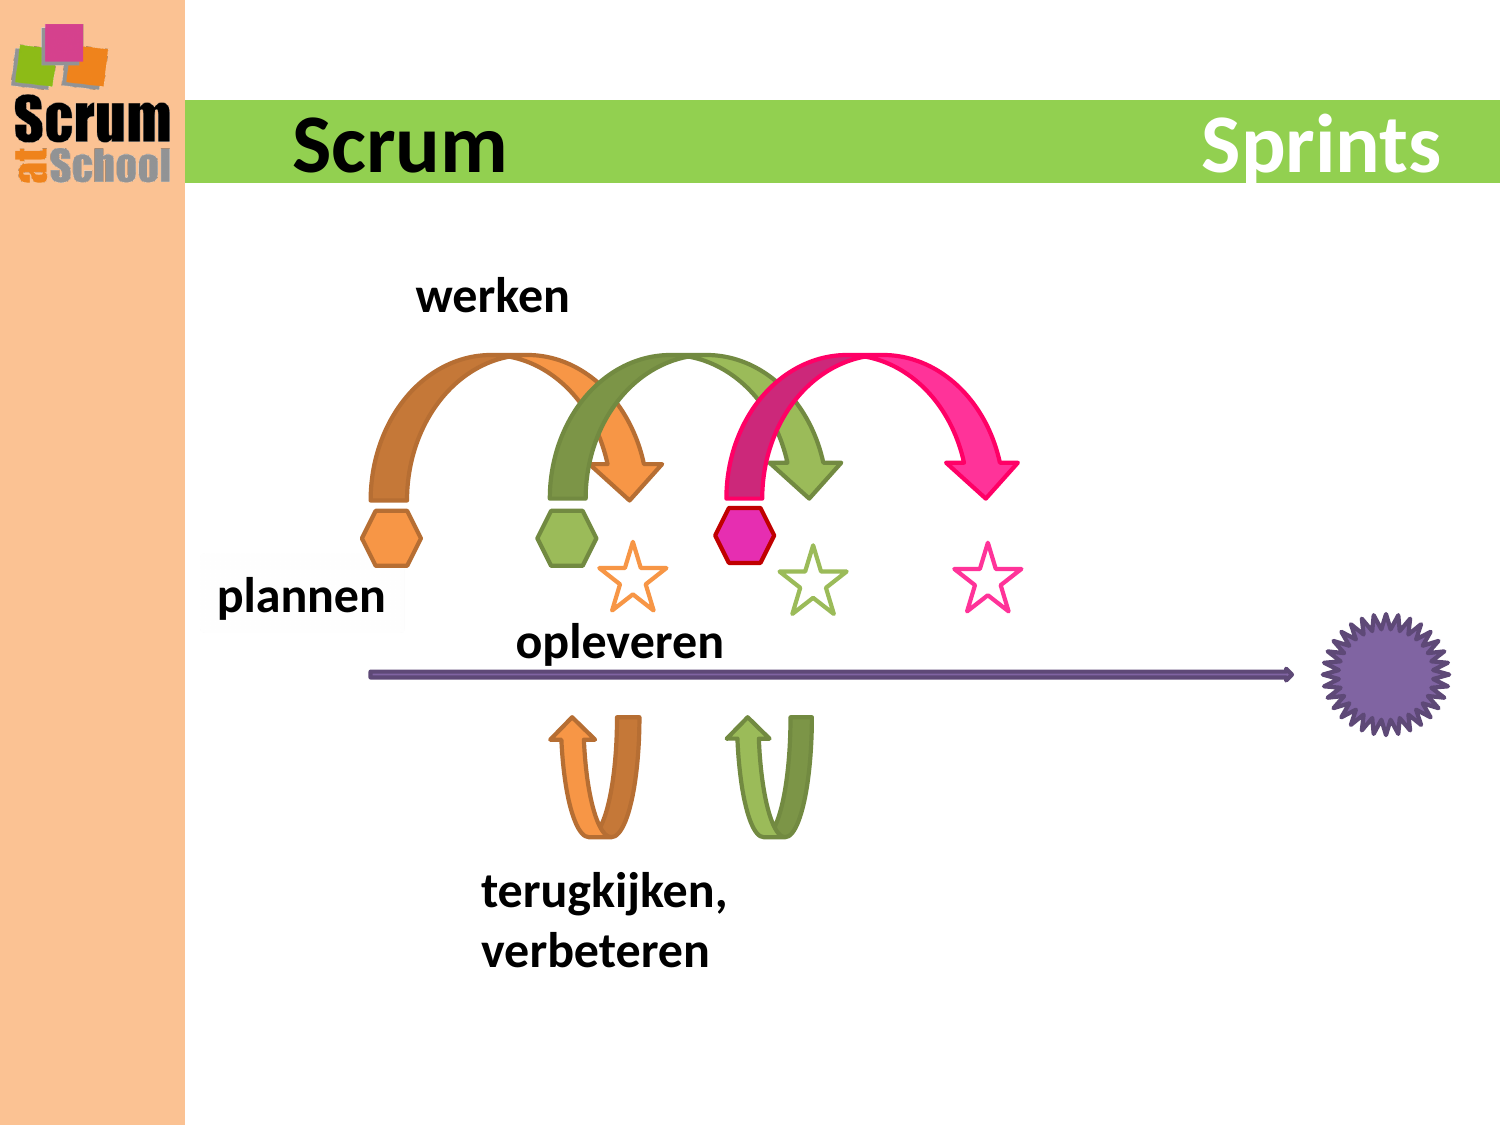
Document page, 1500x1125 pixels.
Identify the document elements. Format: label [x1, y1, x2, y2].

text_box [0, 0, 1500, 1125]
